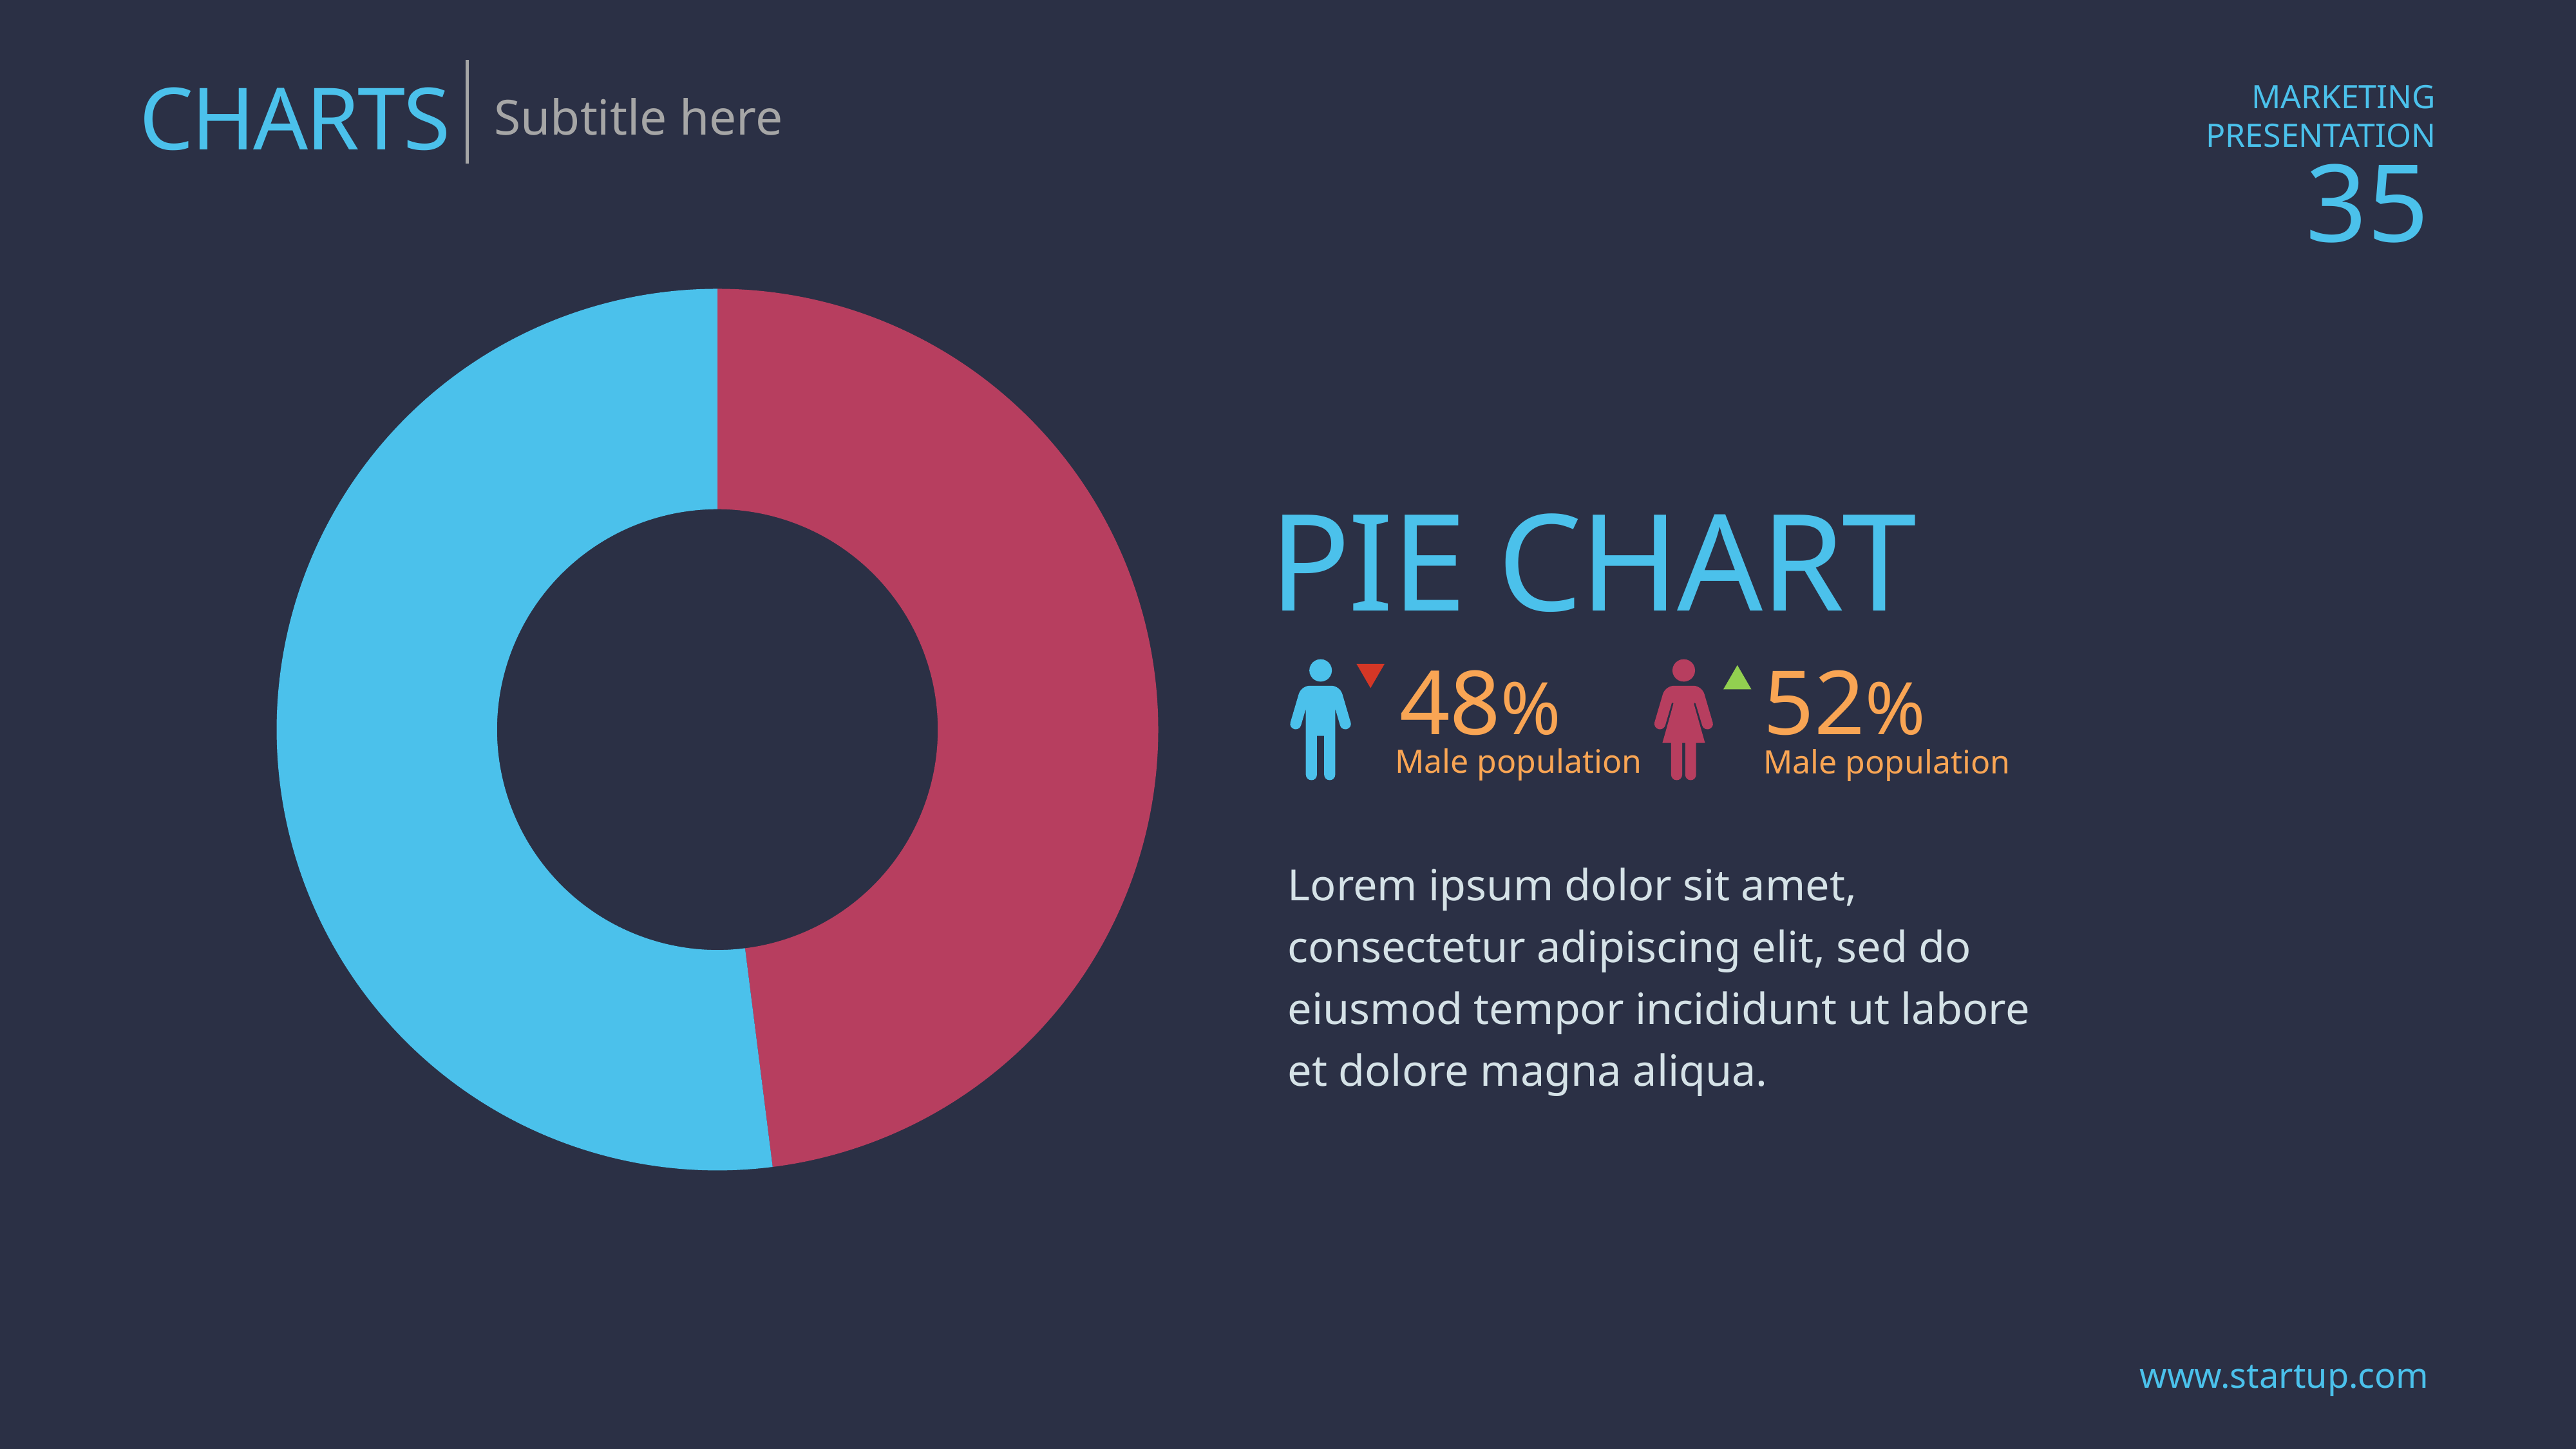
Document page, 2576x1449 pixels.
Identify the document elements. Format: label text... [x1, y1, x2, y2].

text_box [1355, 663, 1386, 690]
text_box Lorem ipsum dolor sit amet, consectetur adipiscing elit, sed do eiusmod tempor incididunt ut labore et dolore magna aliqua. [1288, 847, 2076, 1095]
text_box Male population [1763, 741, 2011, 781]
text_box PIE CHART [1288, 476, 1917, 638]
text_box Subtitle here [484, 81, 793, 149]
text_box Male population [1395, 741, 1642, 780]
text_box CHARTS [139, 63, 451, 167]
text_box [1653, 659, 1714, 781]
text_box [1289, 659, 1352, 781]
text_box 48% [1399, 645, 1562, 752]
text_box 52% [1763, 645, 1926, 752]
chart [147, 213, 1288, 1220]
text_box [1722, 663, 1753, 690]
